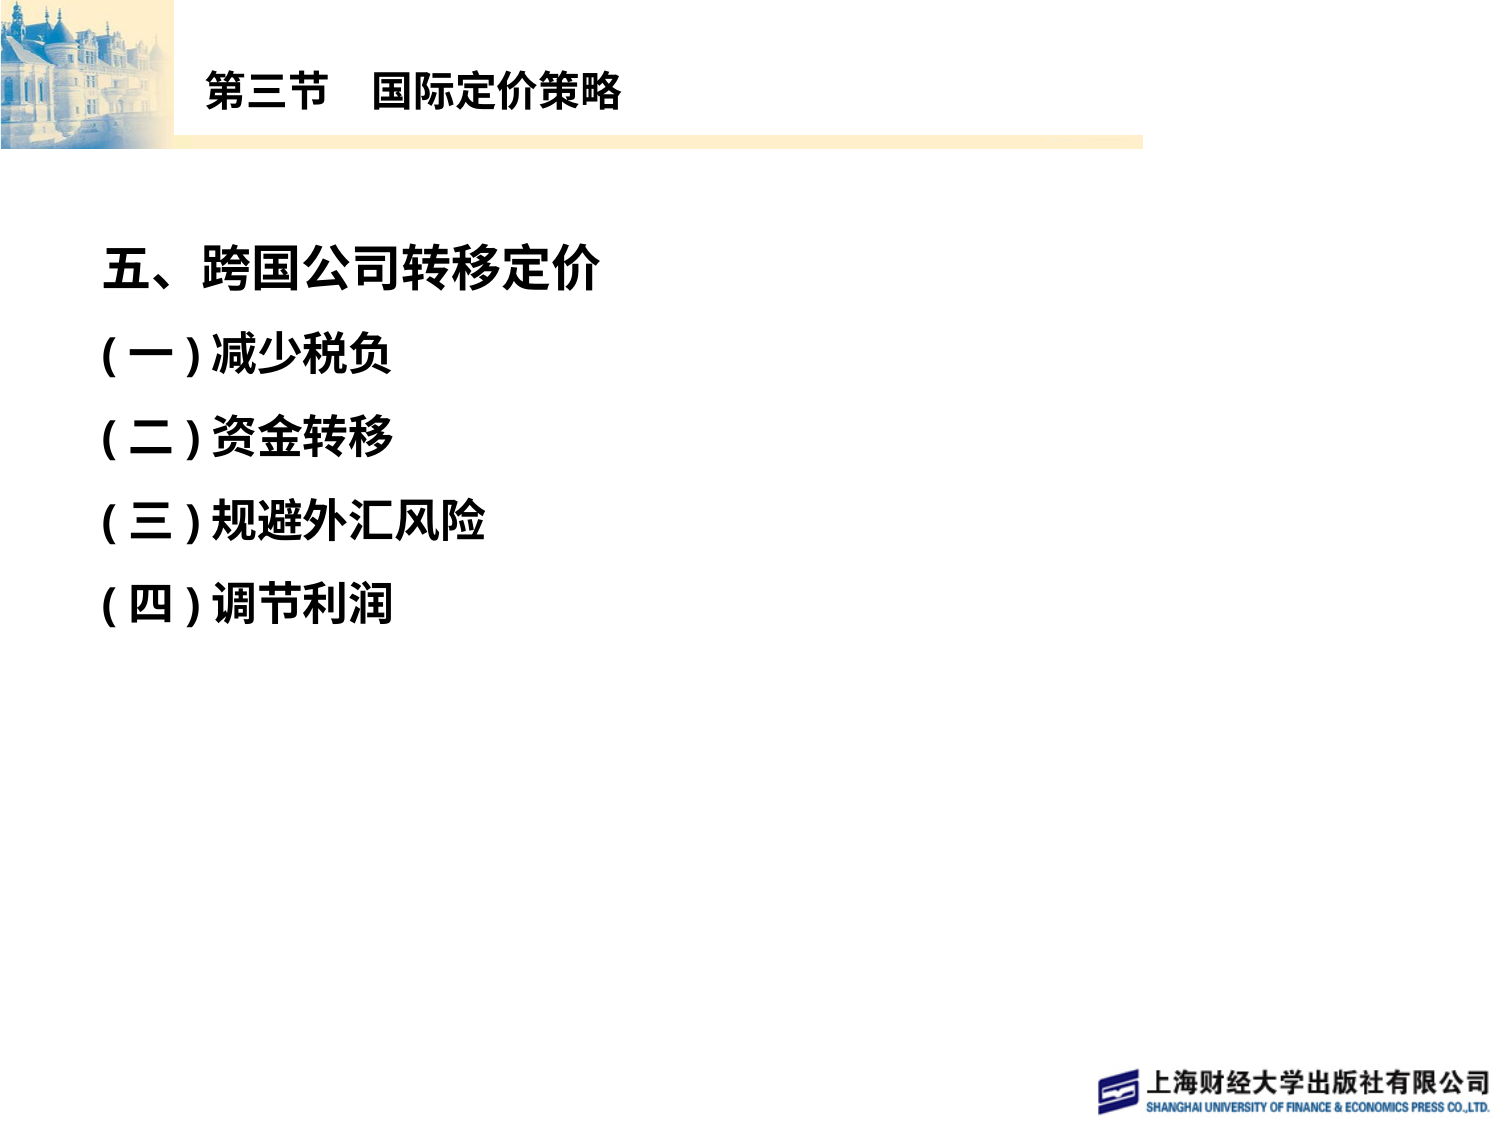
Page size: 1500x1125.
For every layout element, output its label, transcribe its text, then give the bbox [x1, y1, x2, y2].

list 五、跨国公司转移定价 (一)减少税负 (二)资金转移 (三)规避外汇风险 (四)调节利润 [86, 207, 1425, 1071]
picture [1097, 1065, 1494, 1120]
title 第三节 国际定价策略 [189, 36, 1262, 143]
picture [0, 0, 1143, 149]
